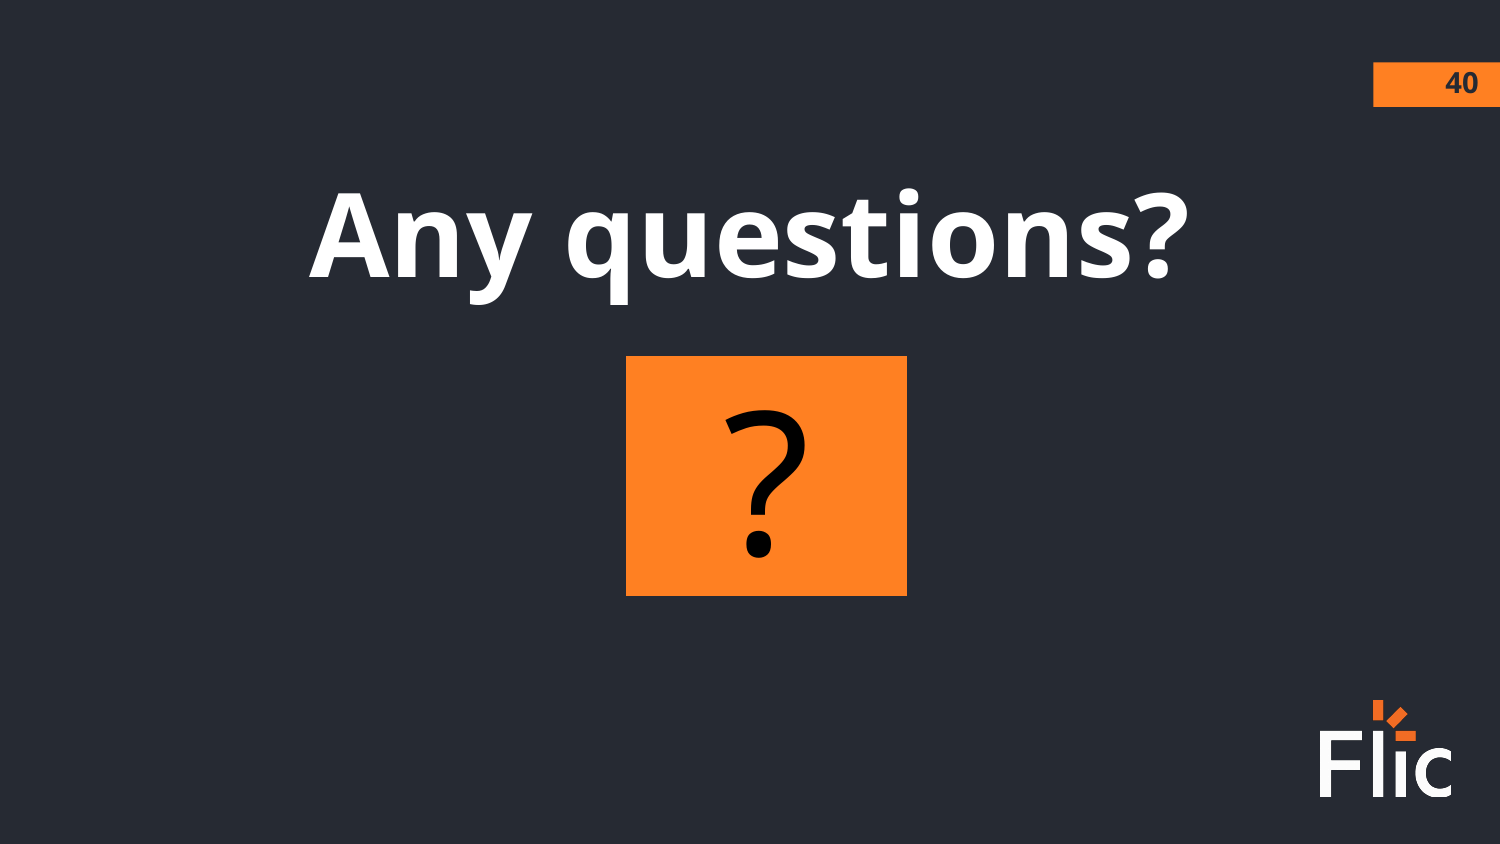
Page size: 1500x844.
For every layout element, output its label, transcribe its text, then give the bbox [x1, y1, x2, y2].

slide_number ‹#› [1423, 66, 1500, 104]
picture [1320, 700, 1451, 797]
text_box Any questions? [0, 161, 1500, 318]
text_box ? [624, 354, 909, 598]
